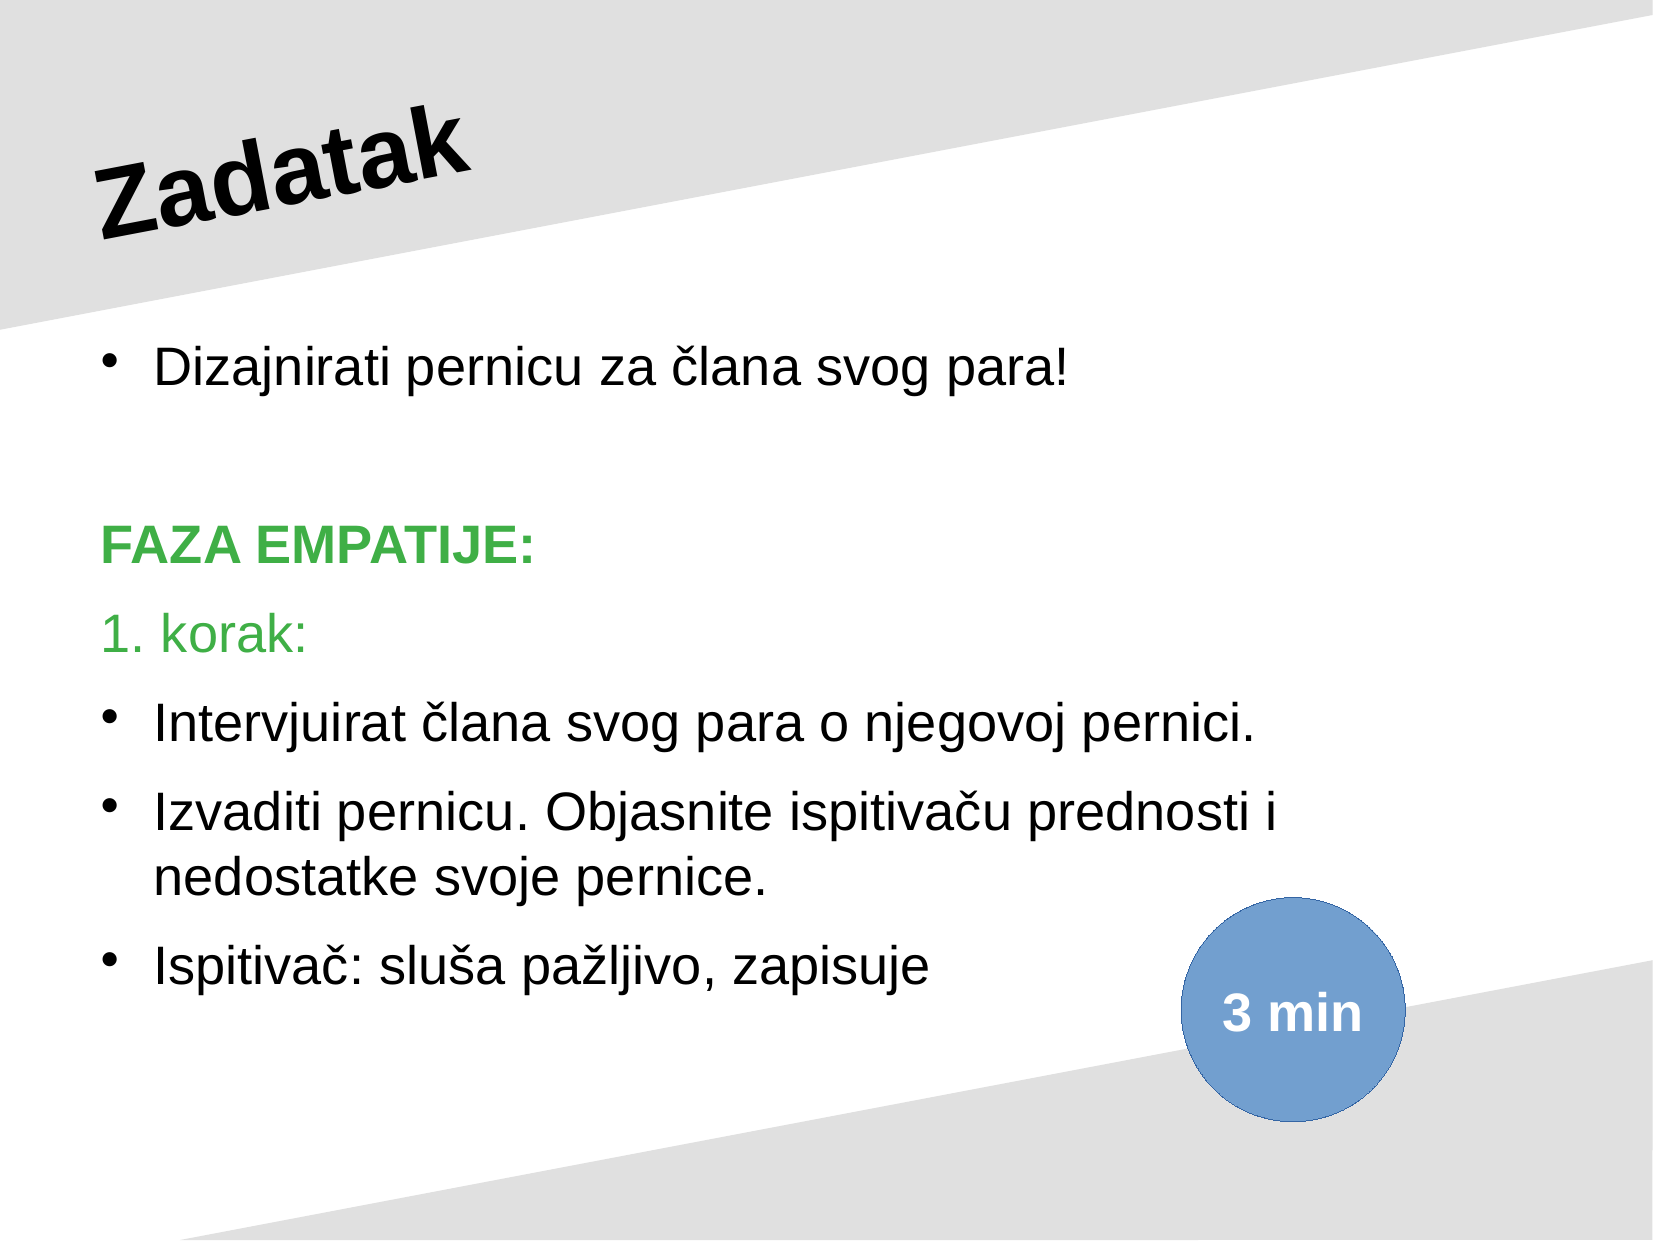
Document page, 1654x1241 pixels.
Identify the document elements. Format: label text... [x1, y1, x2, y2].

text_box 3 min [1181, 897, 1406, 1122]
text_box Dizajnirati pernicu za člana svog para! FAZA EMPATIJE: 1. korak: Intervjuirat člana svog para o njegovoj pernici. Izvaditi pernicu. Objasnite ispitivaču prednosti i nedostatke svoje pernice. Ispitivač: sluša pažljivo, zapisuje [82, 331, 1537, 1051]
text_box Zadatak [83, 0, 1470, 261]
